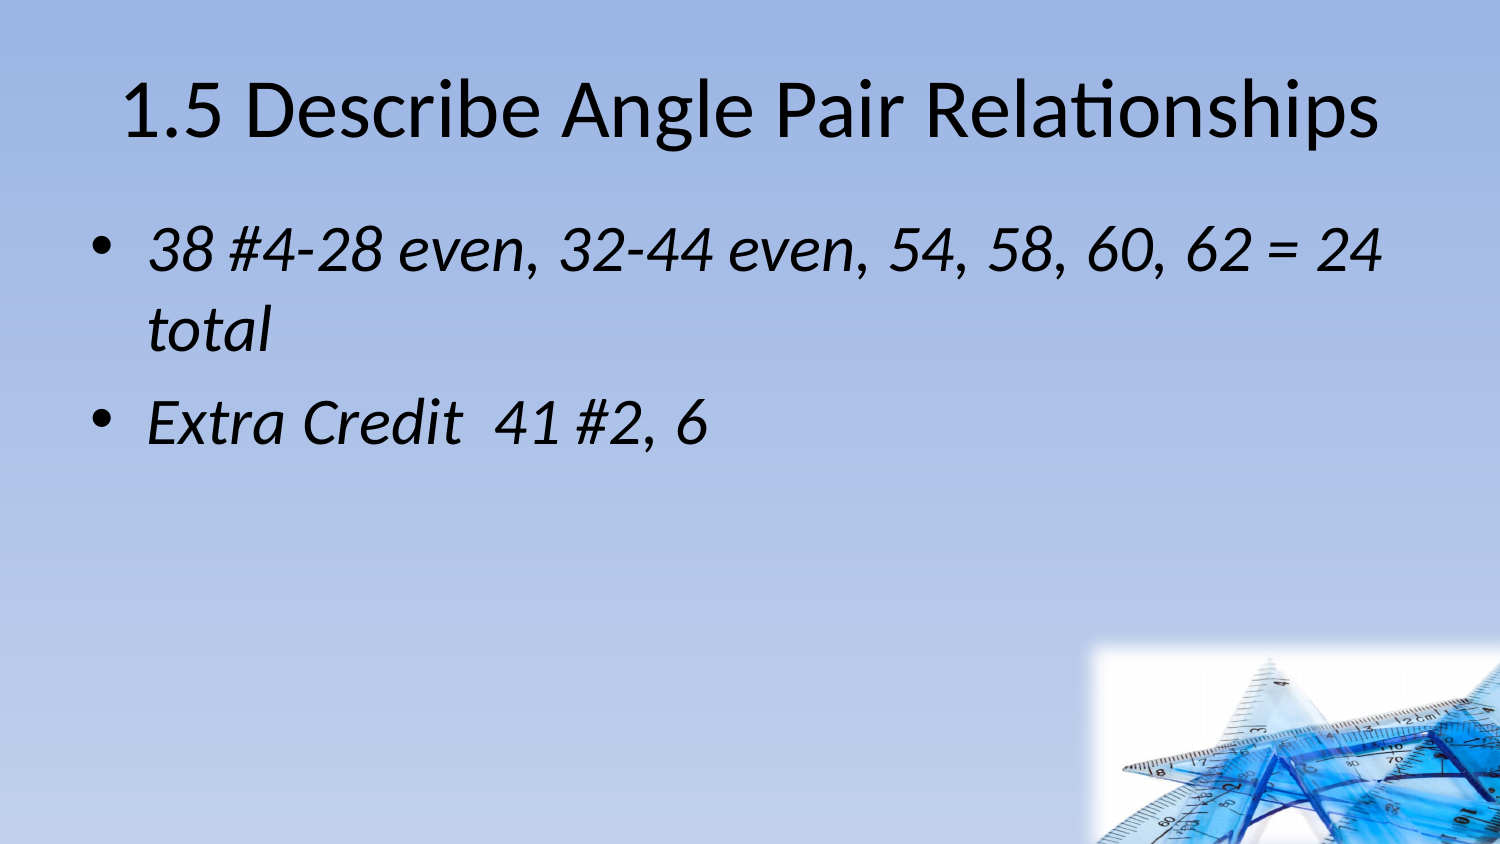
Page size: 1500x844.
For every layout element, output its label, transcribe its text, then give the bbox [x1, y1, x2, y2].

picture [1103, 656, 1500, 838]
list 38 #4-28 even, 32-44 even, 54, 58, 60, 62 = 24 total Extra Credit 41 #2, 6 [75, 196, 1425, 754]
title 1.5 Describe Angle Pair Relationships [75, 33, 1425, 175]
